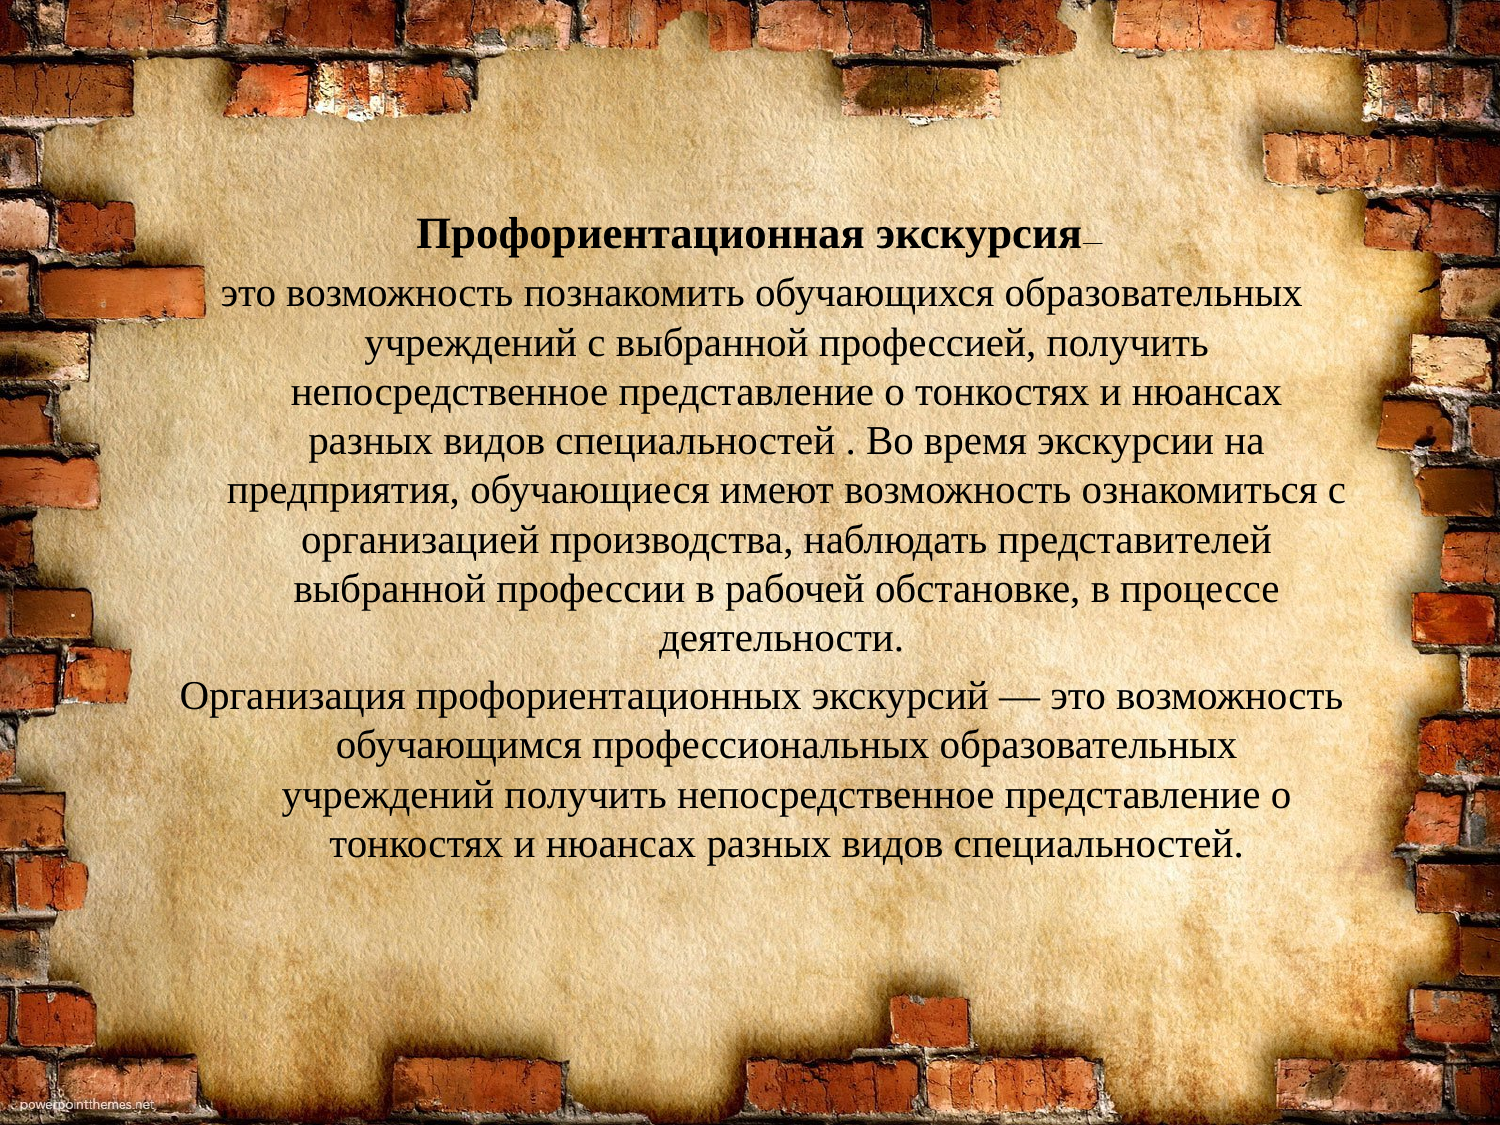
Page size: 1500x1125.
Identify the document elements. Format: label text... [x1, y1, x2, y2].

list Профориентационная экскурсия— это возможность познакомить обучающихся образовательных учреждений с выбранной профессией, получить непосредственное представление о тонкостях и нюансах разных видов специальностей . Во время экскурсии на предприятия, обучающиеся имеют возможность ознакомиться с организацией производства, наблюдать представителей выбранной профессии в рабочей обстановке, в процессе деятельности. Организация профориентационных экскурсий — это возможность обучающимся профессиональных образовательных учреждений получить непосредственное представление о тонкостях и нюансах разных видов специальностей. [159, 196, 1365, 976]
picture [0, 0, 1500, 1125]
